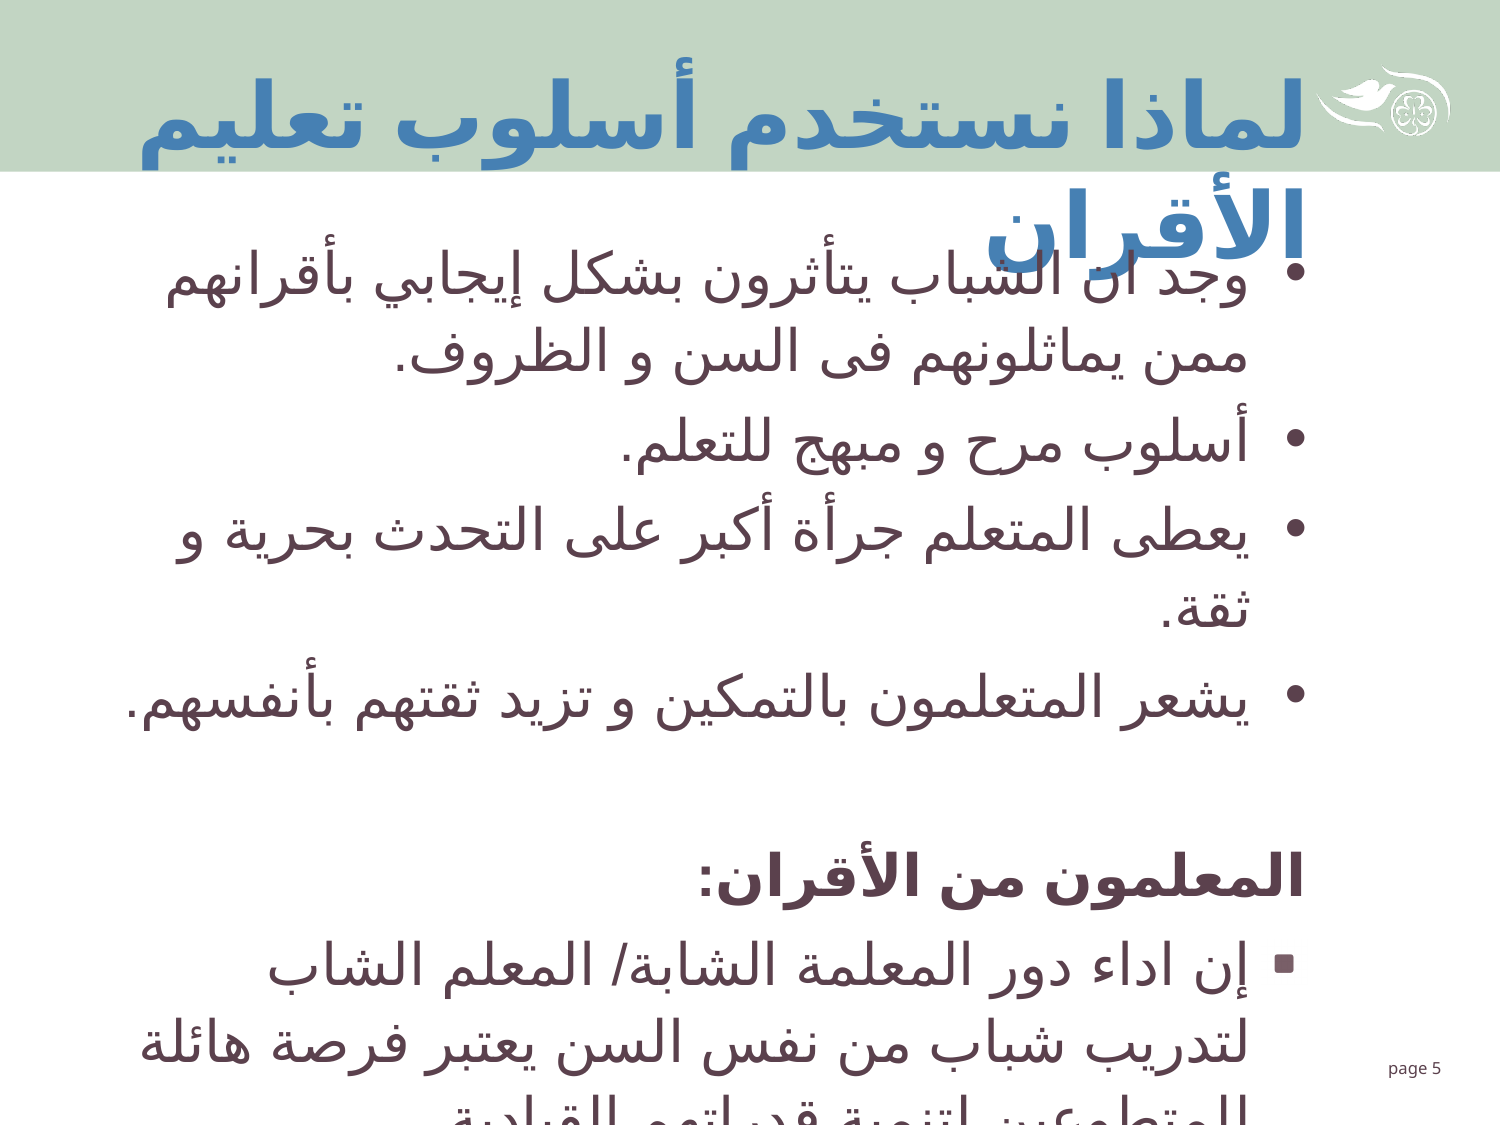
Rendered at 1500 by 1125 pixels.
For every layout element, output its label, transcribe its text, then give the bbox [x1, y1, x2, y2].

picture [1325, 64, 1453, 136]
text_box لماذا نستخدم أسلوب تعليم الأقران [0, 50, 1325, 206]
text_box وجد ان الشباب يتأثرون بشكل إيجابي بأقرانهم ممن يماثلونهم فى السن و الظروف. أسلوب مرح و مبهج للتعلم. يعطى المتعلم جرأة أكبر على التحدث بحرية و ثقة. يشعر المتعلمون بالتمكين و تزيد ثقتهم بأنفسهم. المعلمون من الأقران: إن اداء دور المعلمة الشابة/ المعلم الشاب لتدريب شباب من نفس السن يعتبر فرصة هائلة للمتطوعين لتنمية قدراتهم القيادية. [79, 222, 1323, 1063]
picture [1261, 939, 1308, 985]
